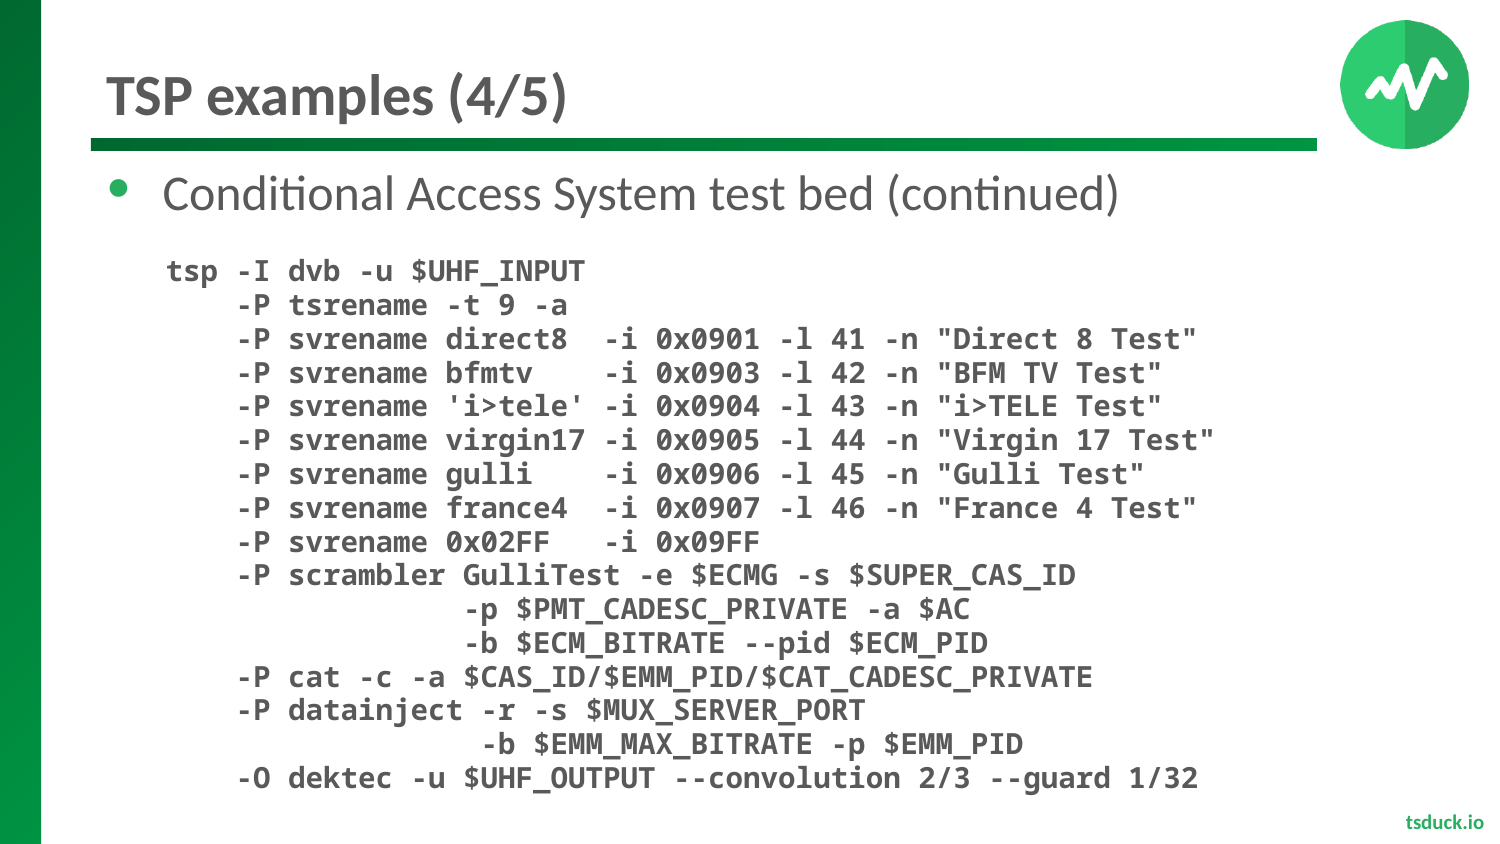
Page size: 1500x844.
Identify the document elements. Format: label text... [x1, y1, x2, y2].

title TSP examples (4/5) [91, 38, 1333, 146]
list Conditional Access System test bed (continued) tsp -I dvb -u $UHF_INPUT -P tsrename -t 9 -a -P svrename direct8 -i 0x0901 -l 41 -n "Direct 8 Test" -P svrename bfmtv -i 0x0903 -l 42 -n "BFM TV Test" -P svrename 'i>tele' -i 0x0904 -l 43 -n "i>TELE Test" -P svrename virgin17 -i 0x0905 -l 44 -n "Virgin 17 Test" -P svrename gulli -i 0x0906 -l 45 -n "Gulli Test" -P svrename france4 -i 0x0907 -l 46 -n "France 4 Test" -P svrename 0x02FF -i 0x09FF -P scrambler GulliTest -e $ECMG -s $SUPER_CAS_ID -p $PMT_CADESC_PRIVATE -a $AC -b $ECM_BITRATE --pid $ECM_PID -P cat -c -a $CAS_ID/$EMM_PID/$CAT_CADESC_PRIVATE -P datainject -r -s $MUX_SERVER_PORT -b $EMM_MAX_BITRATE -p $EMM_PID -O dektec -u $UHF_OUTPUT --convolution 2/3 --guard 1/32 [91, 164, 1454, 759]
picture [1340, 20, 1469, 149]
